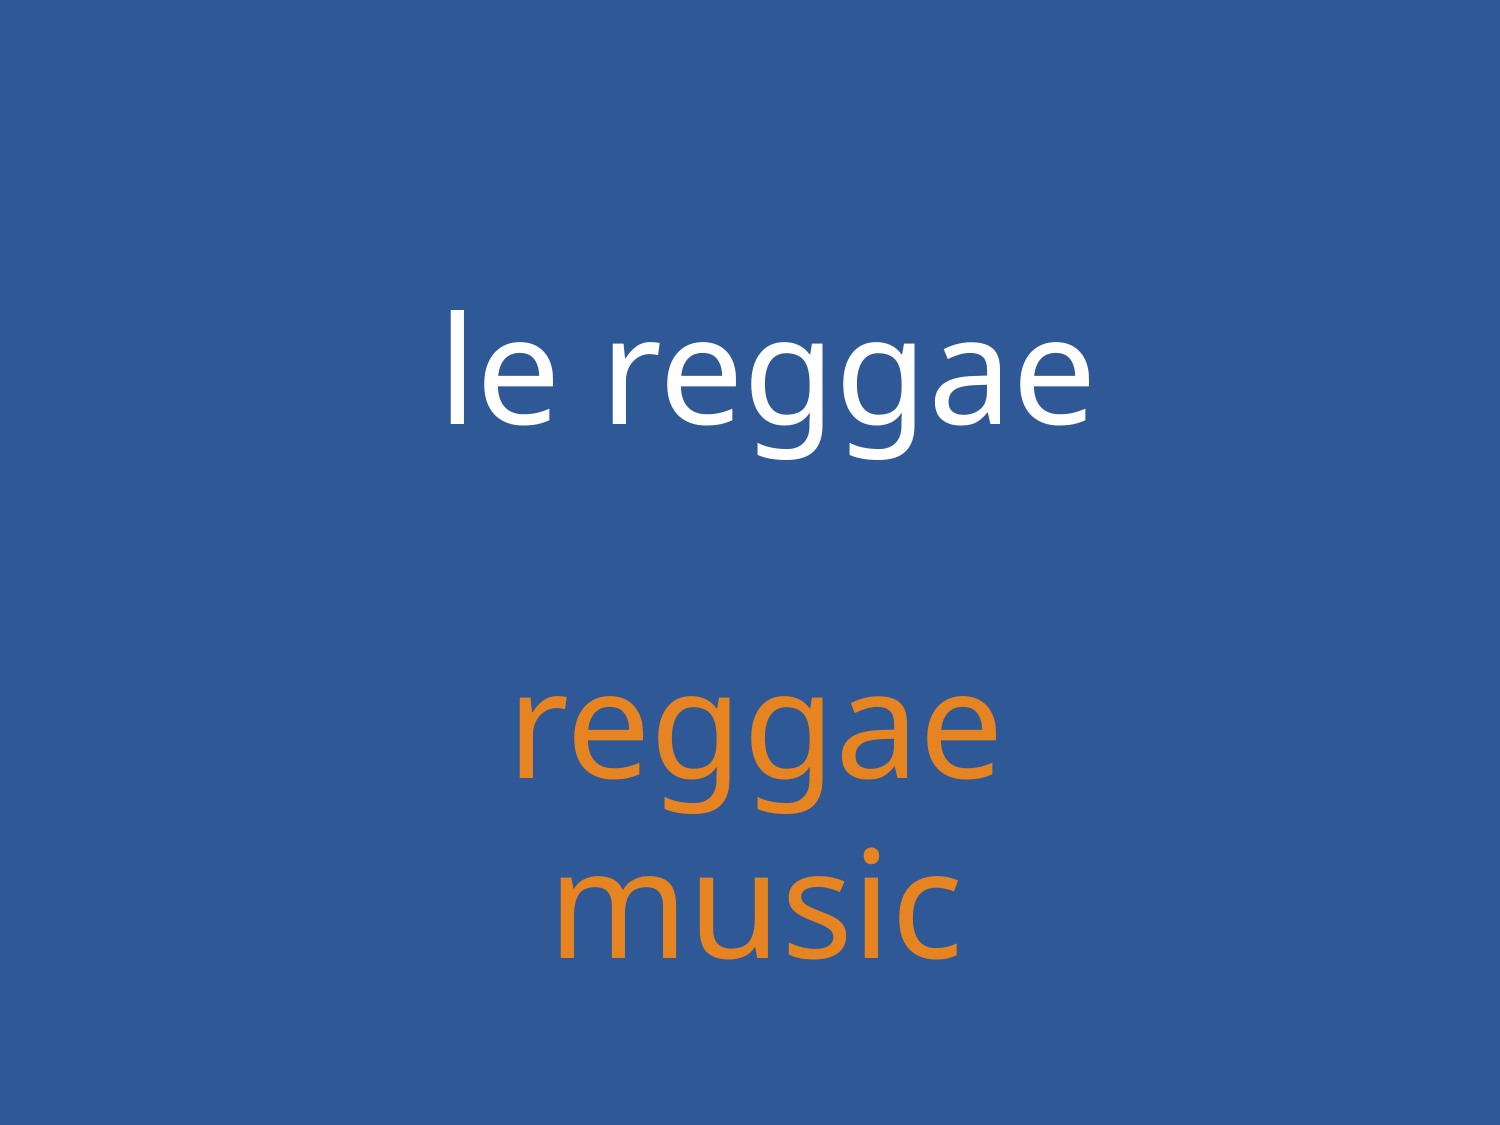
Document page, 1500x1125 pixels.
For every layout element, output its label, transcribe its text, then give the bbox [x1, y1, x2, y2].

text_box reggae music [301, 621, 1211, 997]
text_box le reggae [301, 267, 1235, 462]
